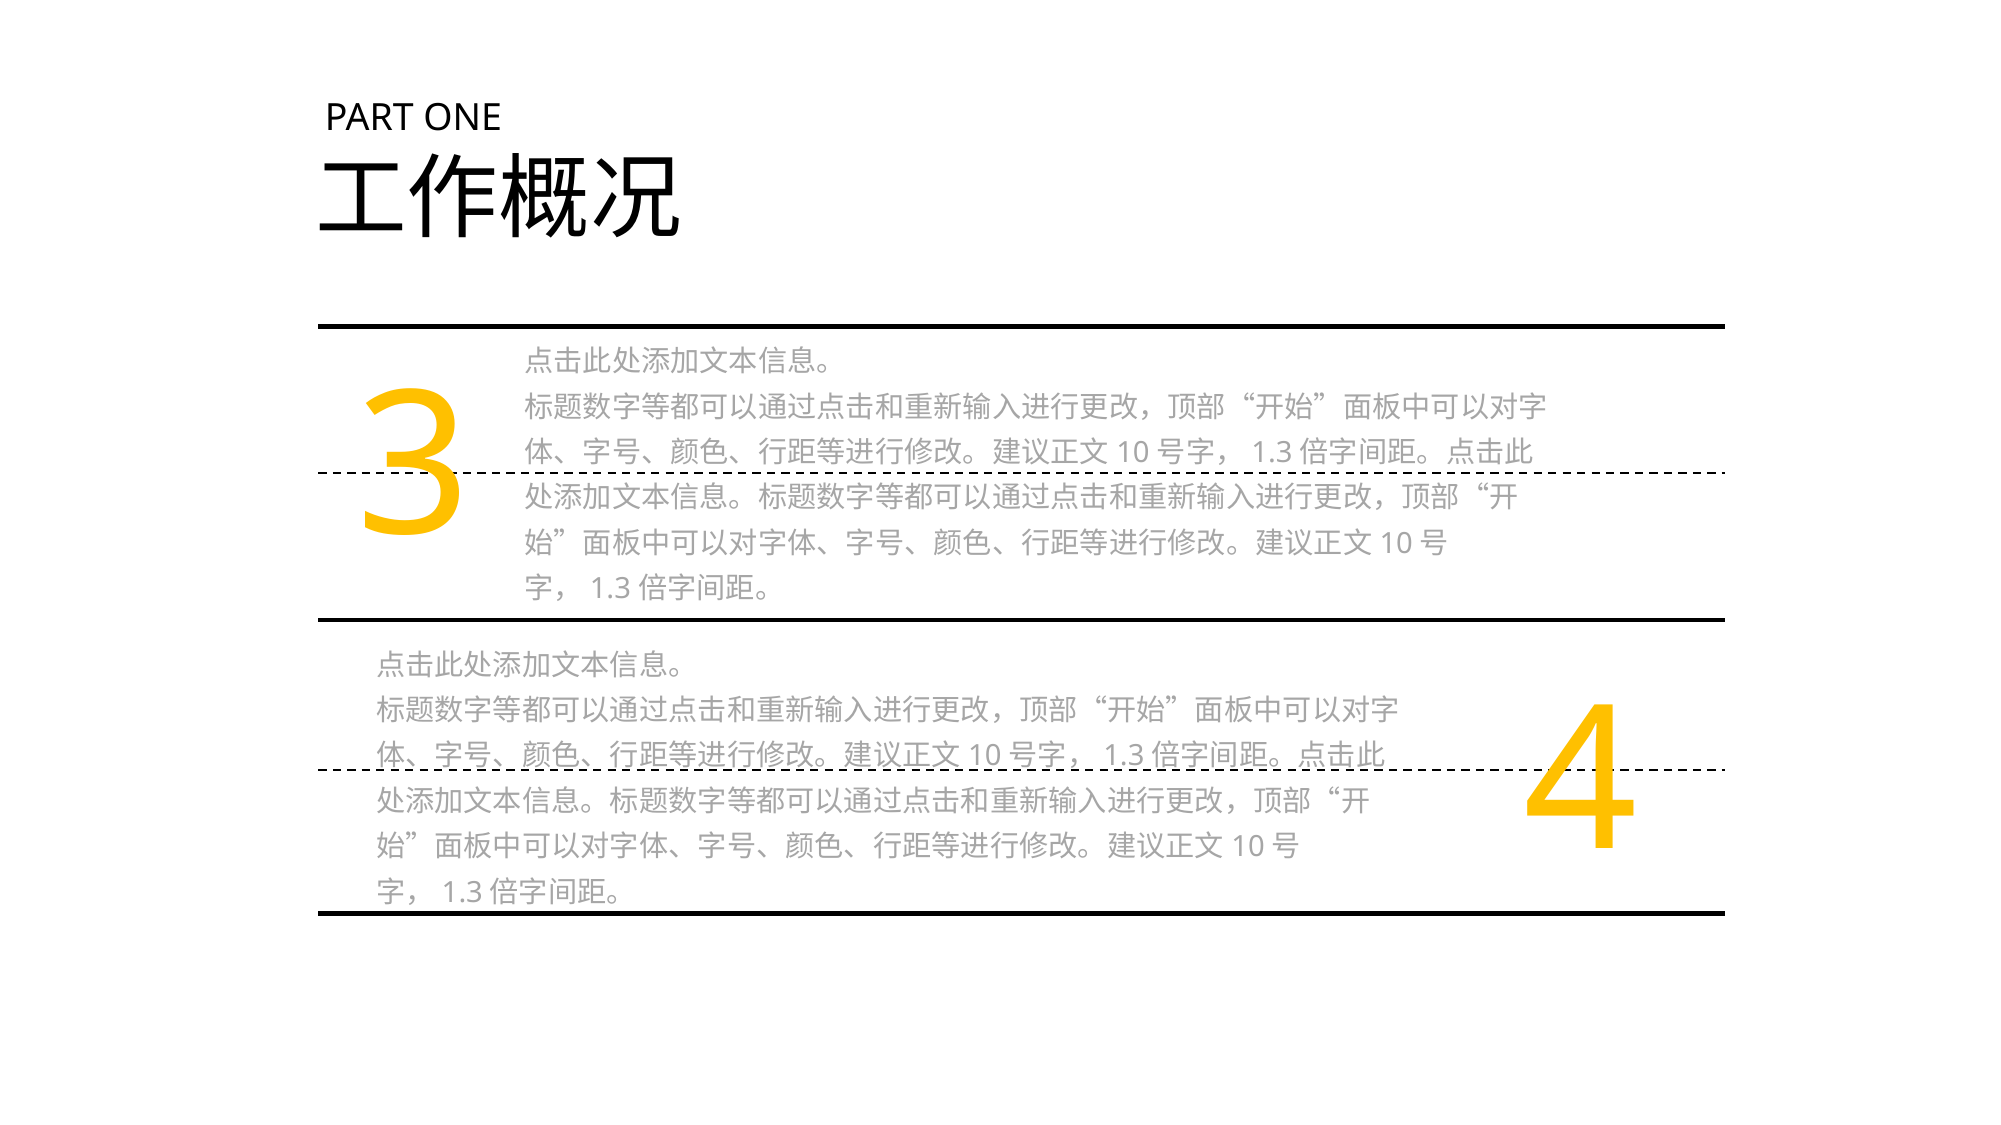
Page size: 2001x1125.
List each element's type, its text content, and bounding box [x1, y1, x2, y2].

text_box 点击此处添加文本信息。 标题数字等都可以通过点击和重新输入进行更改，顶部“开始”面板中可以对字体、字号、颜色、行距等进行修改。建议正文10号字，1.3倍字间距。点击此处添加文本信息。标题数字等都可以通过点击和重新输入进行更改，顶部“开始”面板中可以对字体、字号、颜色、行距等进行修改。建议正文10号字，1.3倍字间距。 [509, 474, 1566, 612]
text_box 3 [341, 474, 486, 582]
text_box 4 [1508, 641, 1653, 769]
text_box 4 [1508, 771, 1653, 896]
text_box 3 [341, 327, 486, 473]
text_box 点击此处添加文本信息。 标题数字等都可以通过点击和重新输入进行更改，顶部“开始”面板中可以对字体、字号、颜色、行距等进行修改。建议正文10号字，1.3倍字间距。点击此处添加文本信息。标题数字等都可以通过点击和重新输入进行更改，顶部“开始”面板中可以对字体、字号、颜色、行距等进行修改。建议正文10号字，1.3倍字间距。 [361, 771, 1418, 913]
text_box PART ONE 工作概况 [300, 85, 698, 256]
text_box 点击此处添加文本信息。 标题数字等都可以通过点击和重新输入进行更改，顶部“开始”面板中可以对字体、字号、颜色、行距等进行修改。建议正文10号字，1.3倍字间距。点击此处添加文本信息。标题数字等都可以通过点击和重新输入进行更改，顶部“开始”面板中可以对字体、字号、颜色、行距等进行修改。建议正文10号字，1.3倍字间距。 [361, 627, 1418, 769]
text_box 点击此处添加文本信息。 标题数字等都可以通过点击和重新输入进行更改，顶部“开始”面板中可以对字体、字号、颜色、行距等进行修改。建议正文10号字，1.3倍字间距。点击此处添加文本信息。标题数字等都可以通过点击和重新输入进行更改，顶部“开始”面板中可以对字体、字号、颜色、行距等进行修改。建议正文10号字，1.3倍字间距。 [509, 327, 1566, 473]
